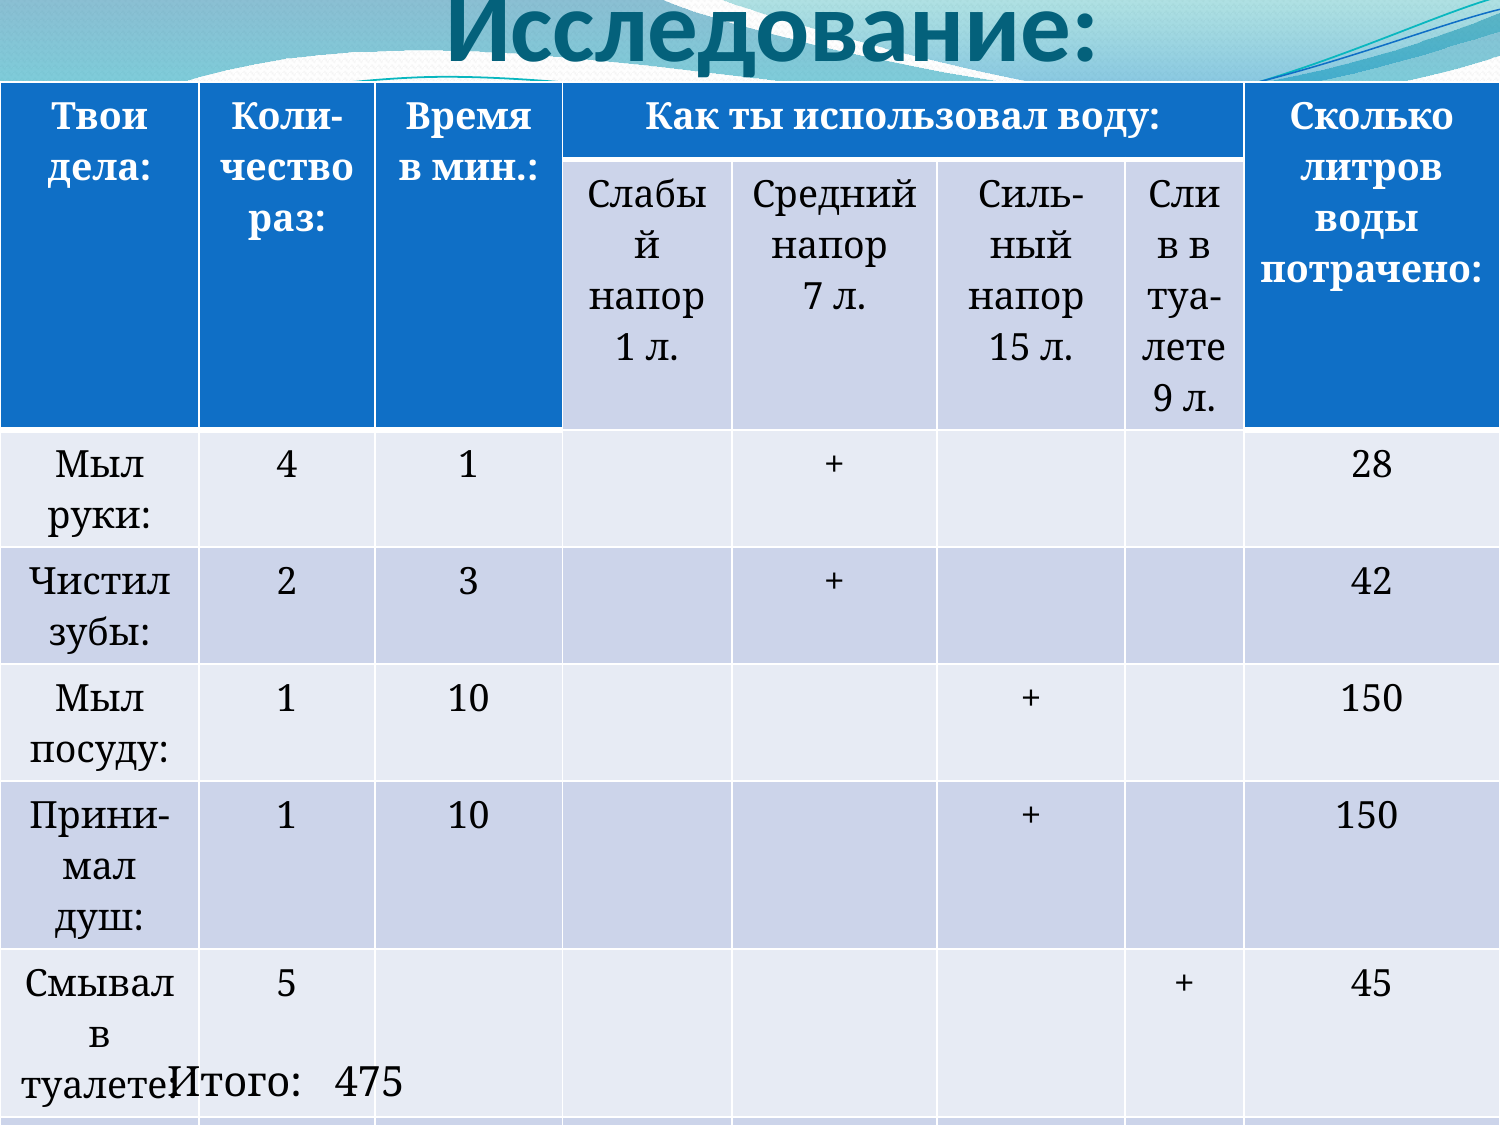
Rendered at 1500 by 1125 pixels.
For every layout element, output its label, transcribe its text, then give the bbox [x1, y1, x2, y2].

table_cell 42 [1245, 548, 1499, 663]
table_cell Мыл руки: [1, 433, 198, 546]
table_cell Слив в туа-лете 9 л. [1126, 162, 1243, 429]
table_cell Смывал в туалете: [1, 950, 198, 1116]
table_cell [563, 1118, 731, 1125]
table_cell 10 [376, 665, 562, 780]
table_cell + [938, 1118, 1124, 1125]
table_cell [733, 950, 936, 1116]
table_header Твои дела: [1, 83, 198, 427]
table_cell [1126, 782, 1243, 948]
table_cell 10 [376, 782, 562, 948]
table_cell 4 [376, 1118, 562, 1125]
table_cell [938, 950, 1124, 1116]
table_cell + [938, 782, 1124, 948]
table_header Время в мин.: [376, 83, 562, 427]
table_cell + [733, 431, 936, 546]
table_cell 3 [376, 548, 562, 663]
table_cell Силь-ный напор 15 л. [938, 162, 1124, 429]
table_cell 60 [1245, 1118, 1499, 1125]
table_cell [563, 950, 731, 1116]
table_cell 28 [1245, 433, 1499, 546]
table_cell [1126, 665, 1243, 780]
table_cell 4 [200, 433, 374, 546]
table_cell [1126, 548, 1243, 663]
title Исследование: [445, 0, 1149, 81]
table_header Как ты использовал воду: [563, 83, 1243, 157]
table_cell [1126, 431, 1243, 546]
text_box Итого: 475 [152, 1047, 539, 1113]
table_cell 1 [200, 1118, 374, 1125]
table_cell 1 [200, 782, 374, 948]
table_cell [938, 548, 1124, 663]
table_cell + [938, 665, 1124, 780]
table_cell [563, 665, 731, 780]
table_cell [563, 431, 731, 546]
table_cell + [733, 548, 936, 663]
table_cell [563, 548, 731, 663]
table_cell [733, 1118, 936, 1125]
table_cell 1 [200, 665, 374, 780]
table_cell 1 [376, 433, 562, 546]
table_cell Слабый напор 1 л. [563, 162, 731, 429]
table_cell Мыл посуду: [1, 665, 198, 780]
table_header Коли-чество раз: [200, 83, 374, 427]
table_cell Мыл обувь: [1, 1118, 198, 1125]
table_cell [733, 782, 936, 948]
table_cell [563, 782, 731, 948]
table_cell [376, 950, 562, 1116]
table_cell 2 [200, 548, 374, 663]
table_cell Чистил зубы: [1, 548, 198, 663]
table_cell [733, 665, 936, 780]
table_header Сколько литров воды потрачено: [1245, 83, 1499, 427]
table_cell [938, 431, 1124, 546]
table_cell 150 [1245, 782, 1499, 948]
table_cell Средний напор 7 л. [733, 162, 936, 429]
table_cell + [1126, 950, 1243, 1116]
table_cell 150 [1245, 665, 1499, 780]
table_cell Прини-мал душ: [1, 782, 198, 948]
table_cell 5 [200, 950, 374, 1047]
table_cell [1126, 1118, 1243, 1125]
table_cell 45 [1245, 950, 1499, 1116]
